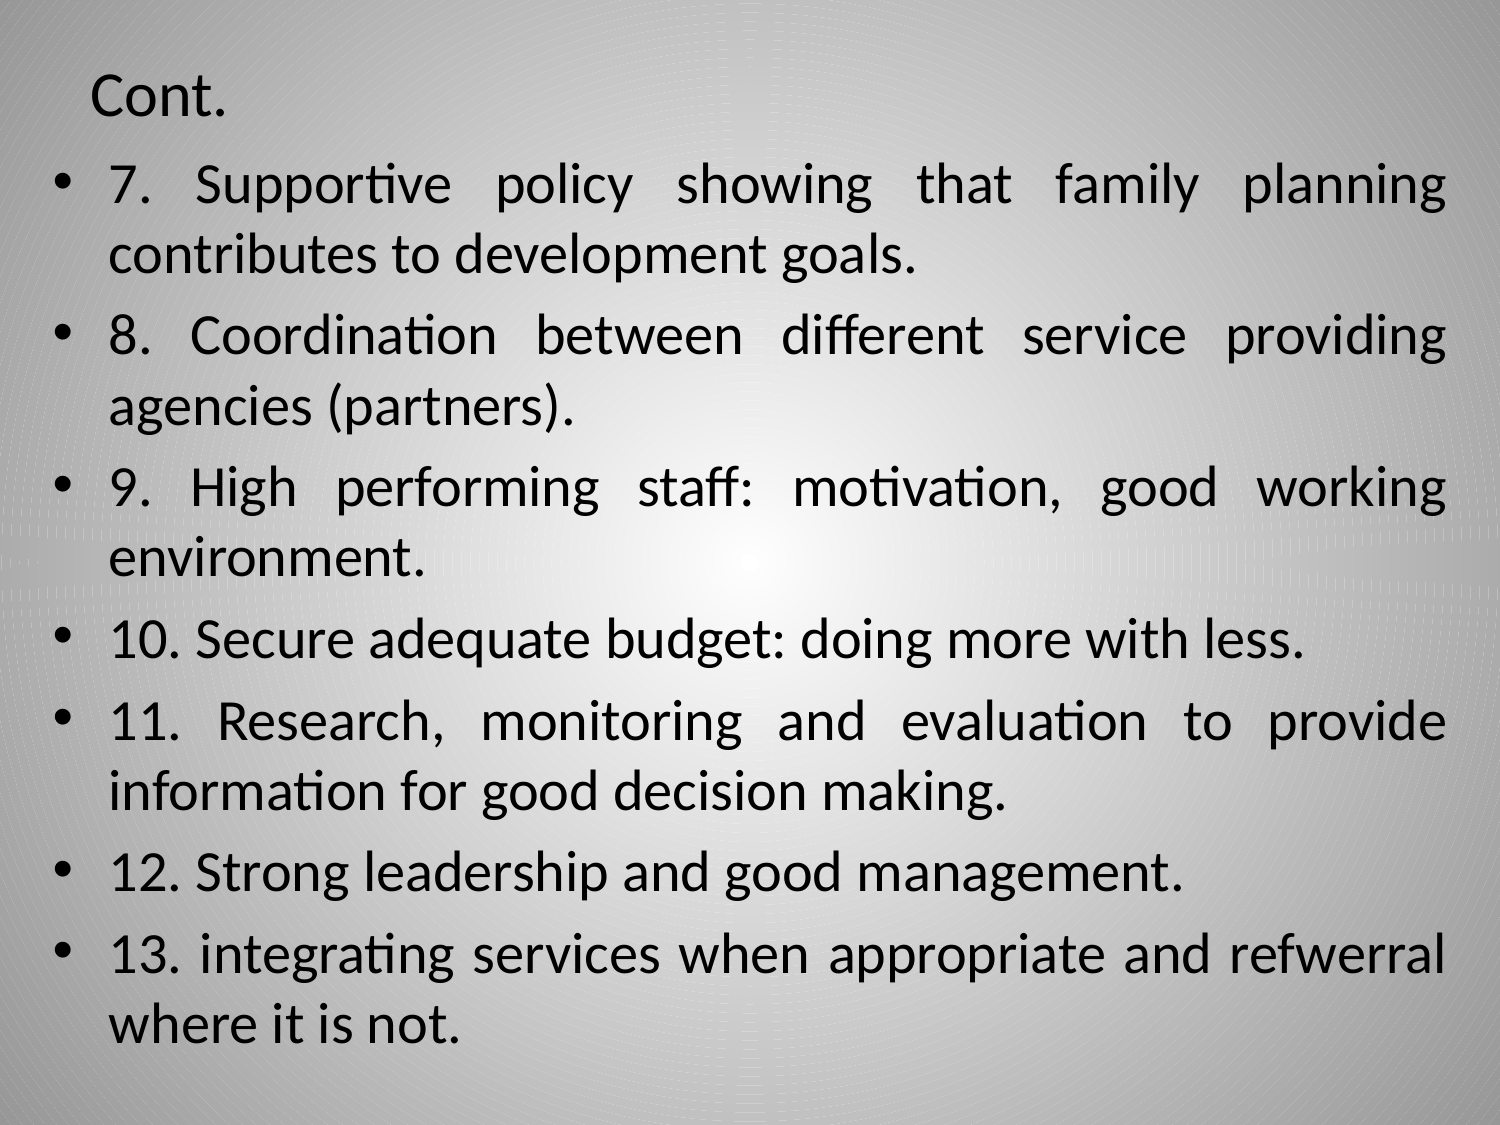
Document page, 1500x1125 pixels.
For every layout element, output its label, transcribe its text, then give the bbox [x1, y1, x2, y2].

list 7. Supportive policy showing that family planning contributes to development goals. 8. Coordination between different service providing agencies (partners). 9. High performing staff: motivation, good working environment. 10. Secure adequate budget: doing more with less. 11. Research, monitoring and evaluation to provide information for good decision making. 12. Strong leadership and good management. 13. integrating services when appropriate and refwerral where it is not. [37, 137, 1463, 1088]
title Cont. [75, 45, 1425, 137]
